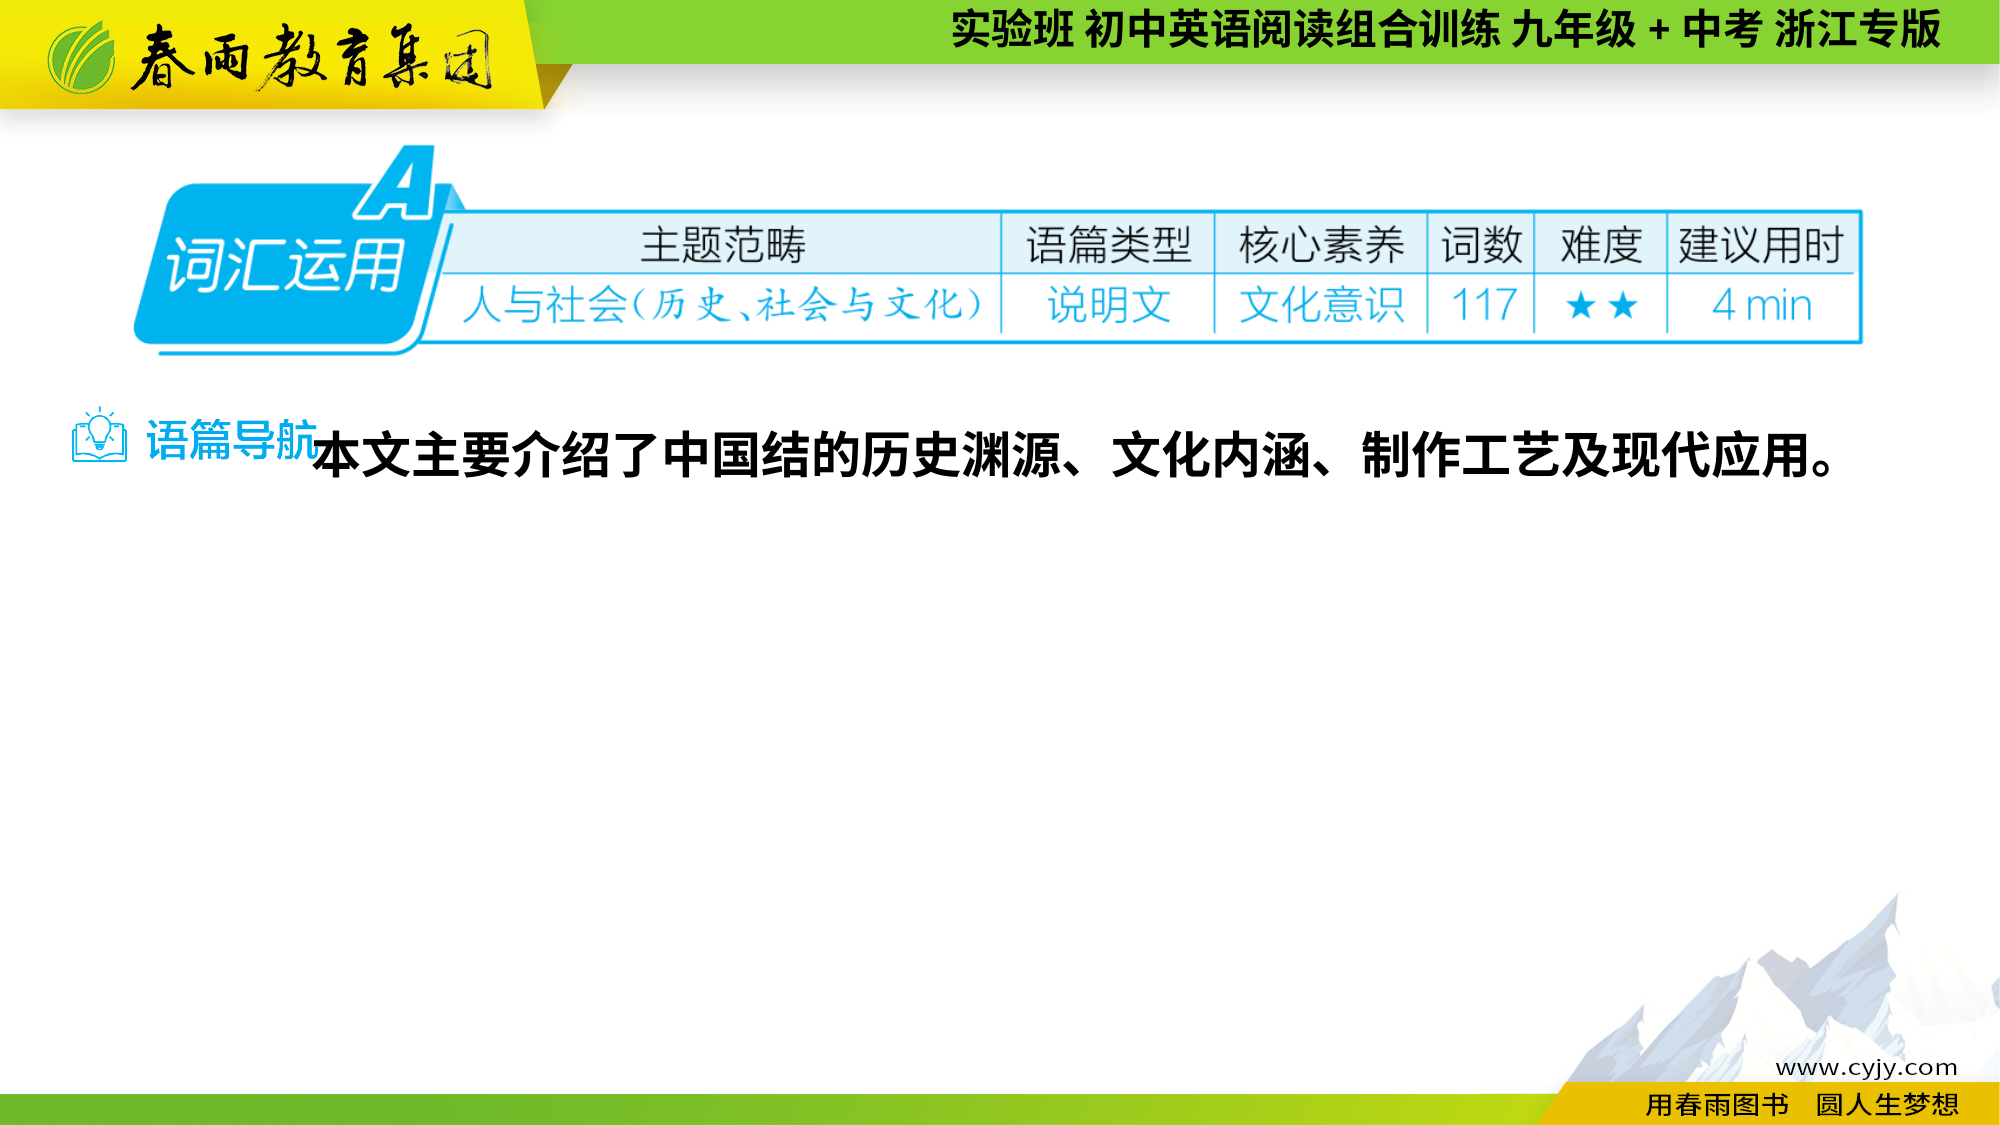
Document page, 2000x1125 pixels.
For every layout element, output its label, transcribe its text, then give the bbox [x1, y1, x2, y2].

list 本文主要介绍了中国结的历史渊源、文化内涵、制作工艺及现代应用。 [59, 385, 1944, 481]
picture [0, 0, 2000, 1125]
